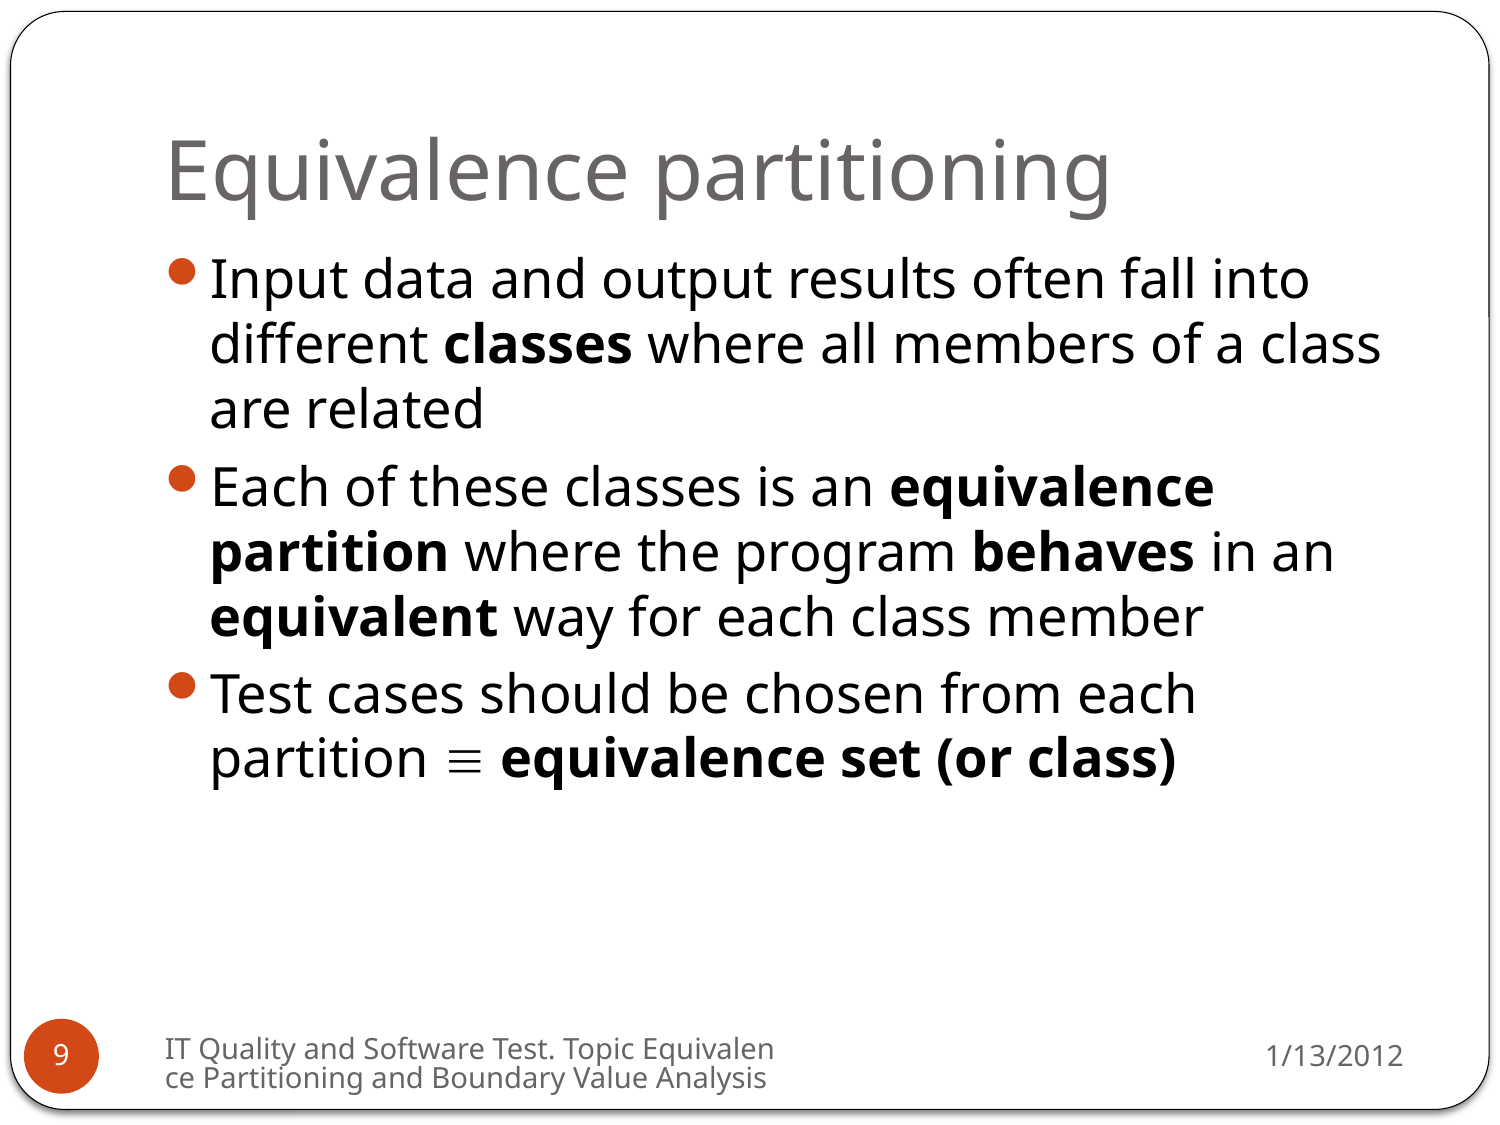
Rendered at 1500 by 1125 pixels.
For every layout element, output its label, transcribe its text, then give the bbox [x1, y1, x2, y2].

list Input data and output results often fall into different classes where all members of a class are related Each of these classes is an equivalence partition where the program behaves in an equivalent way for each class member Test cases should be chosen from each partition  equivalence set (or class) [150, 237, 1425, 988]
footer IT Quality and Software Test. Topic Equivalence Partitioning and Boundary Value Analysis [150, 1012, 800, 1088]
title Equivalence partitioning [150, 45, 1425, 233]
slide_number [1012, 1015, 1419, 1094]
slide_number 9 [23, 1018, 99, 1094]
